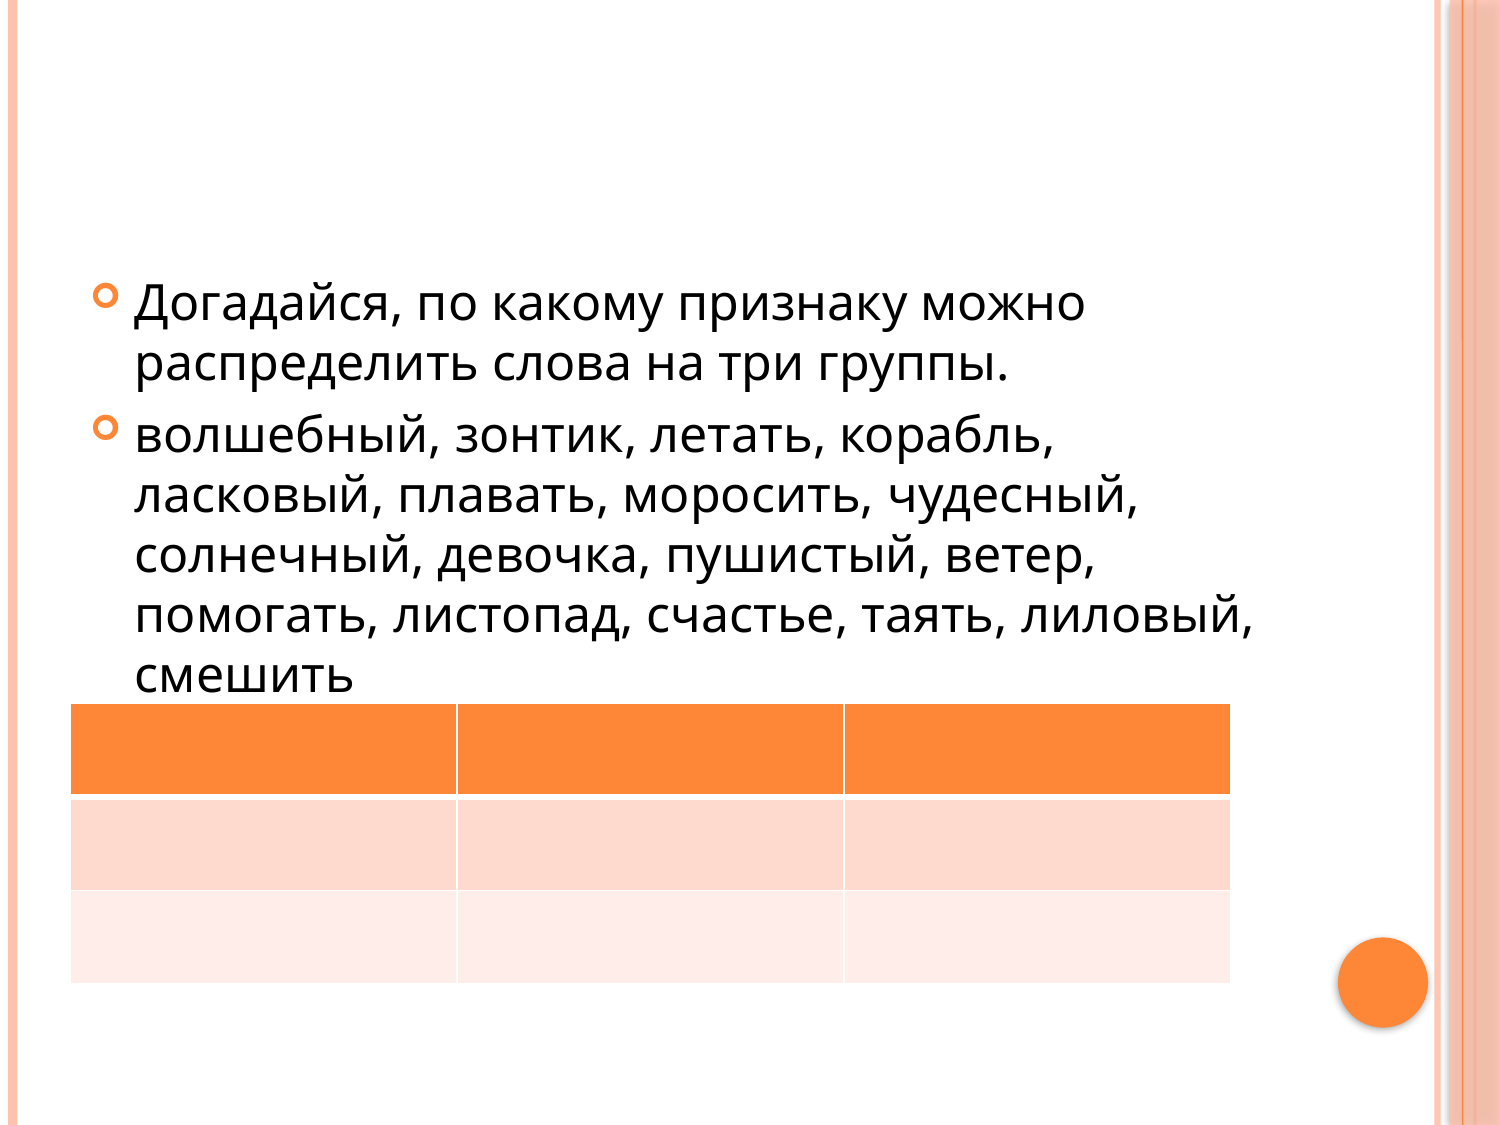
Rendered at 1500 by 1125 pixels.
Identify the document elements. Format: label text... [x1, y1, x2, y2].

table_header [71, 704, 456, 794]
table_cell [845, 891, 1230, 983]
table_cell [458, 800, 843, 890]
table_header [845, 704, 1230, 794]
table_cell [458, 891, 843, 983]
table_cell [71, 800, 456, 890]
table_cell [845, 800, 1230, 890]
list Догадайся, по какому признаку можно распределить слова на три группы. волшебный, зонтик, летать, корабль, ласковый, плавать, моросить, чудесный, солнечный, девочка, пушистый, ветер, помогать, листопад, счастье, таять, лиловый, смешить [74, 262, 1301, 1063]
table_cell [71, 891, 456, 983]
table_header [458, 704, 843, 794]
